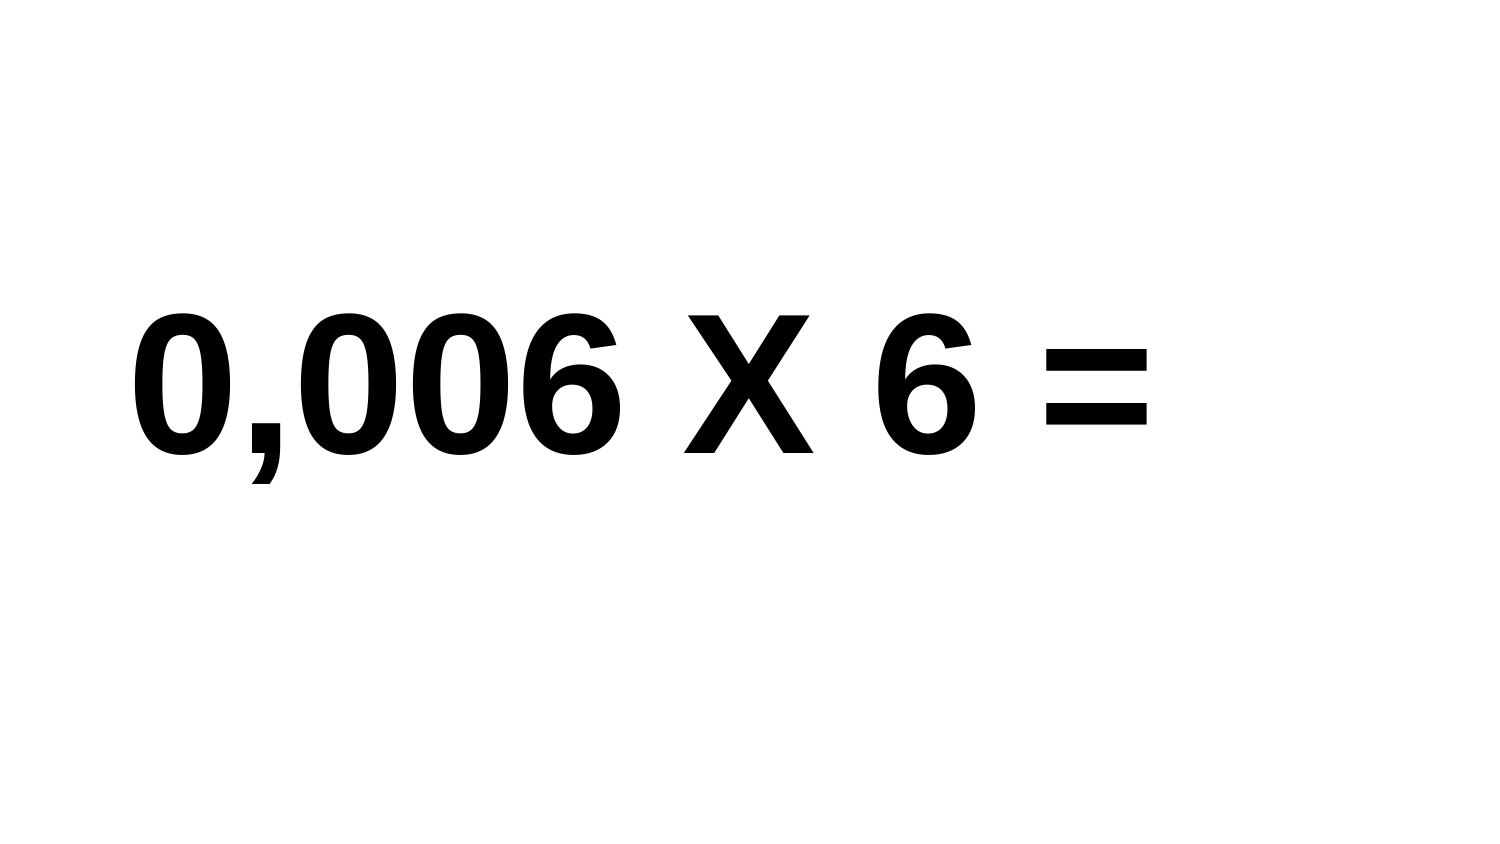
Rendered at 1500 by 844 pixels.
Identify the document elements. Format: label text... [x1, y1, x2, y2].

text_box 0,006 X 6 = [112, 318, 1388, 509]
